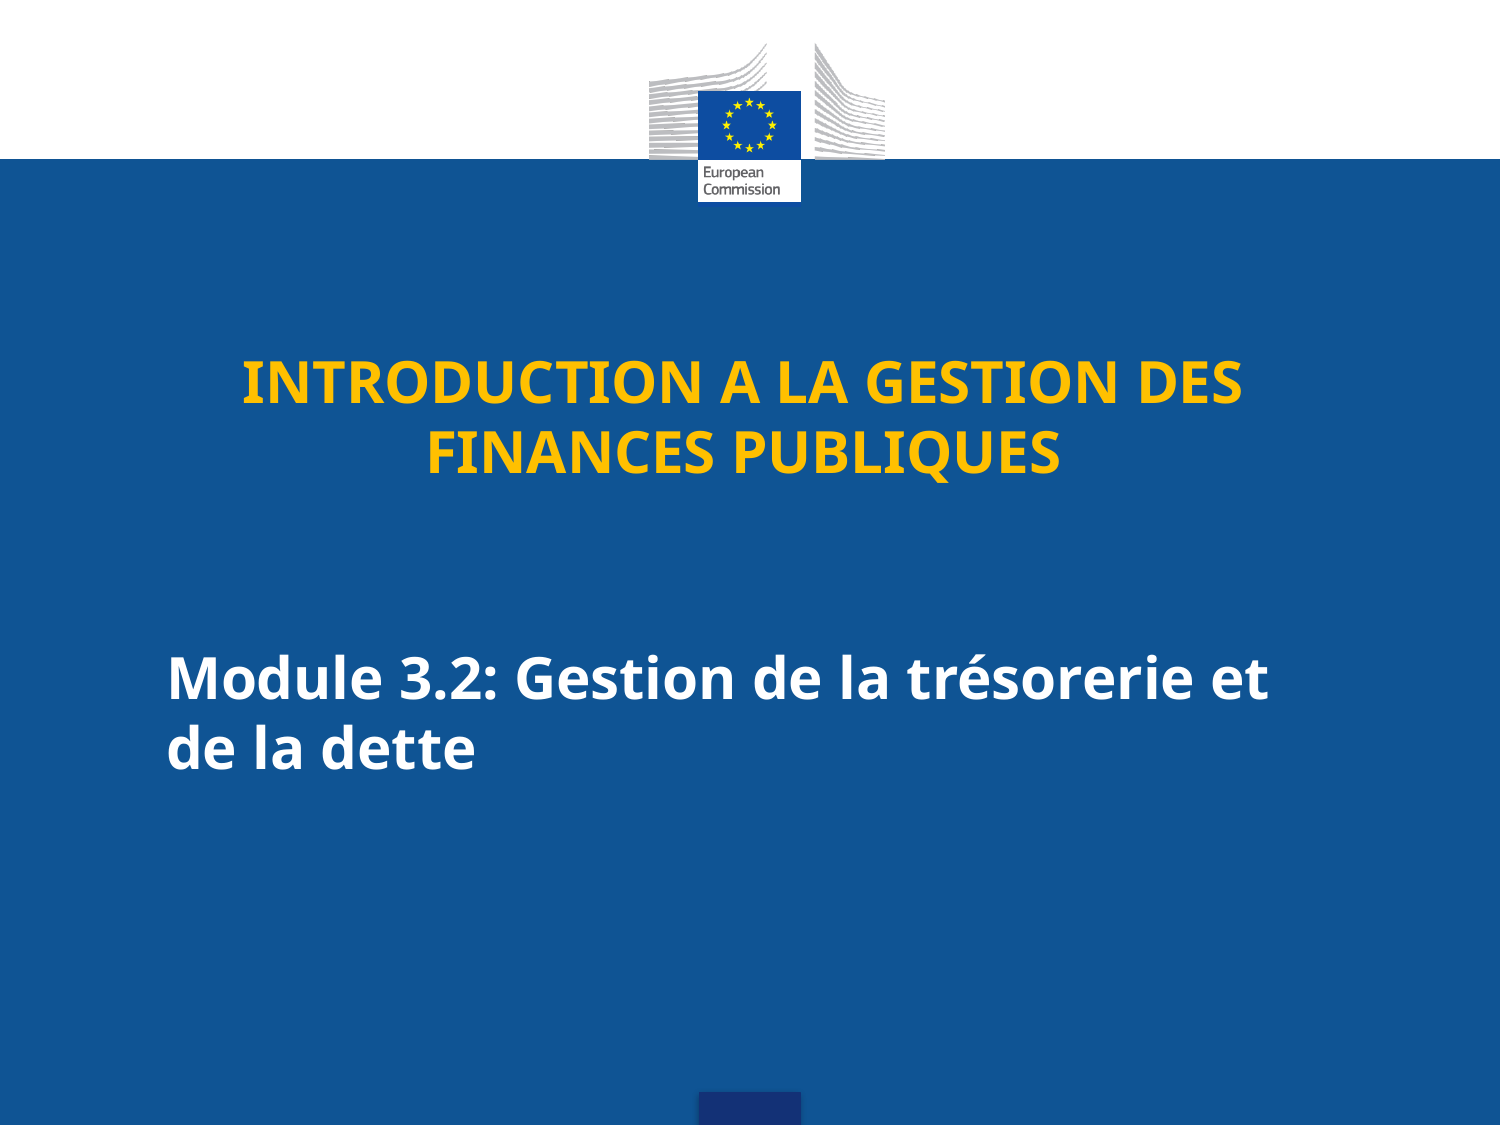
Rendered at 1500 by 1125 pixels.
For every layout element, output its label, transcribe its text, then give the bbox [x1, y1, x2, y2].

subtitle Module 3.2: Gestion de la trésorerie et de la dette [150, 633, 1352, 833]
text_box INTRODUCTION A LA GESTION DES FINANCES PUBLIQUES [151, 349, 1335, 480]
